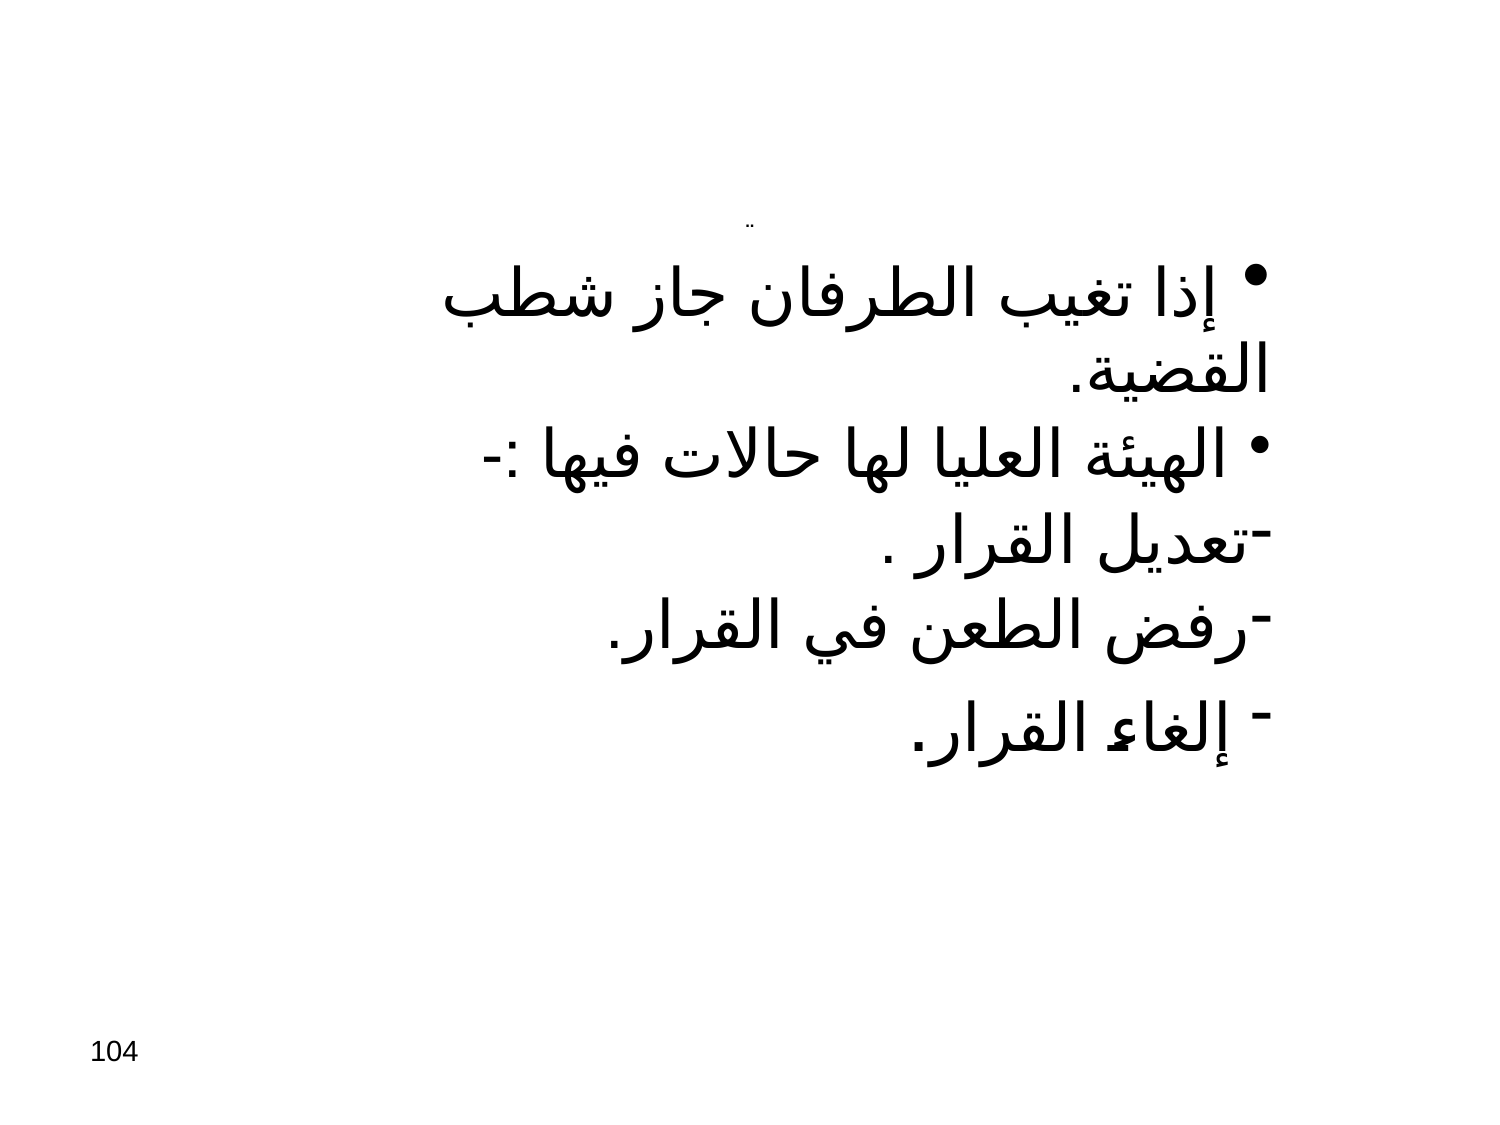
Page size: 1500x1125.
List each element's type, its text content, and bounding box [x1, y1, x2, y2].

subtitle إذا تغيب الطرفان جاز شطب القضية. الهيئة العليا لها حالات فيها :- تعديل القرار . رفض الطعن في القرار. إلغاء القرار. [237, 237, 1288, 838]
slide_number 104 [74, 1024, 426, 1103]
title .. [112, 99, 1388, 342]
